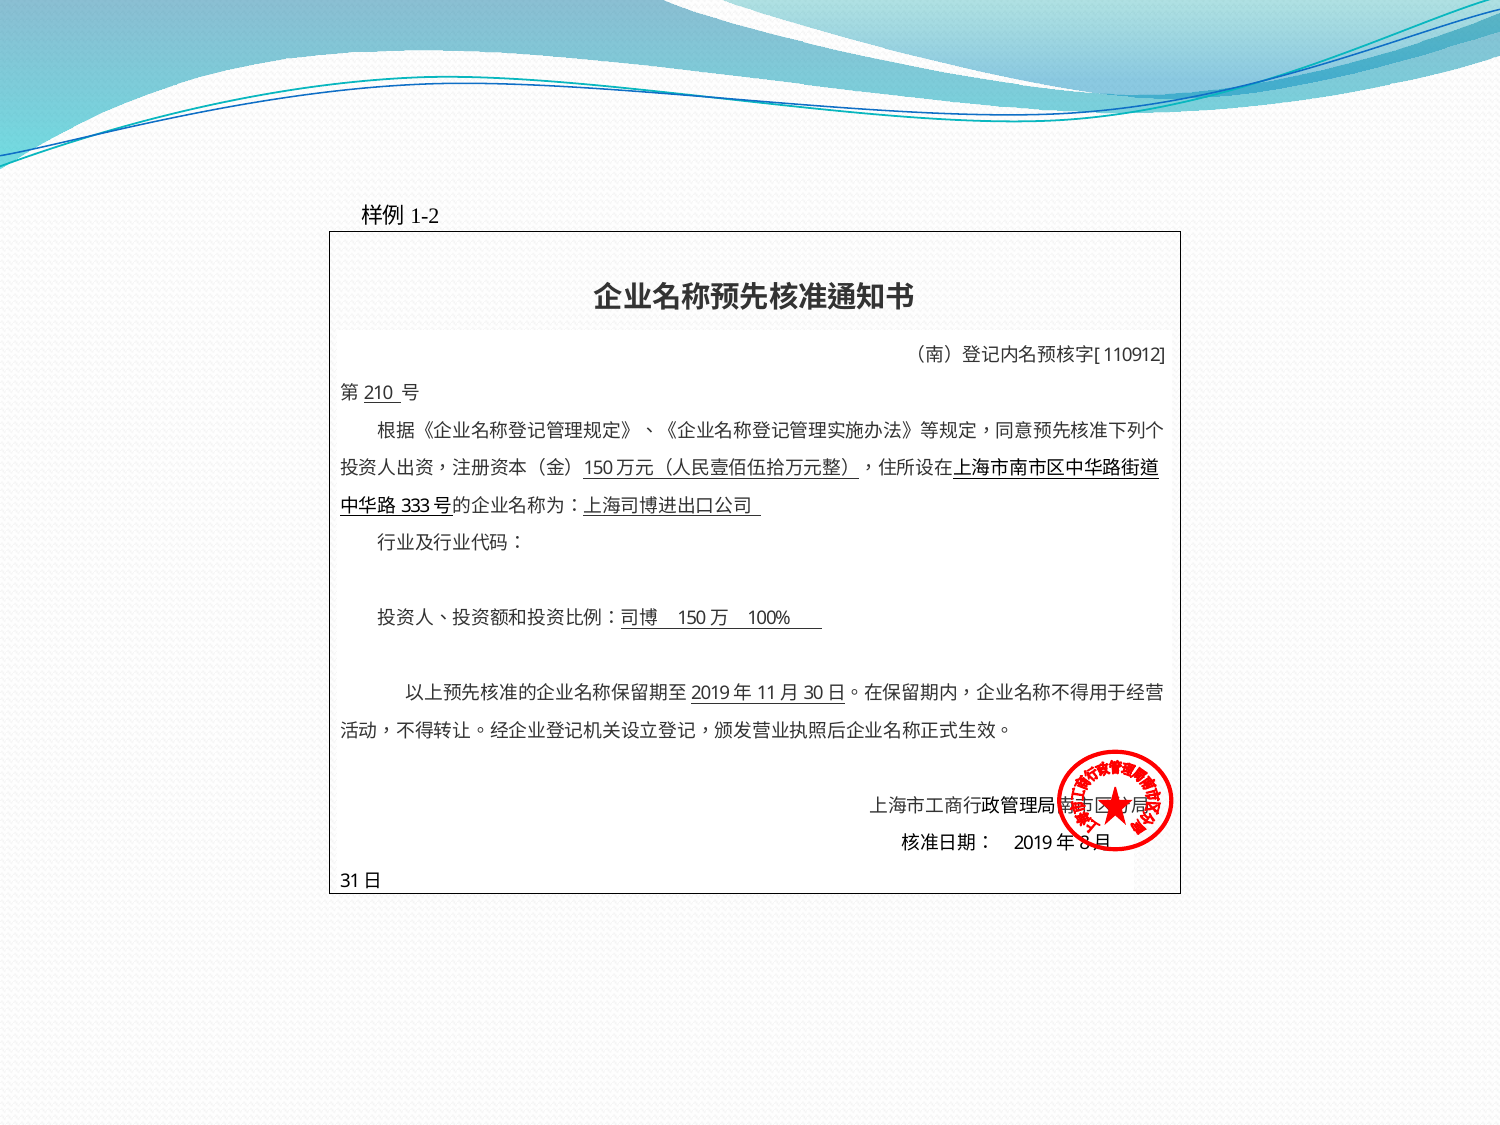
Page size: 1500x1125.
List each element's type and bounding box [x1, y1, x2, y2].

picture [316, 198, 1183, 927]
